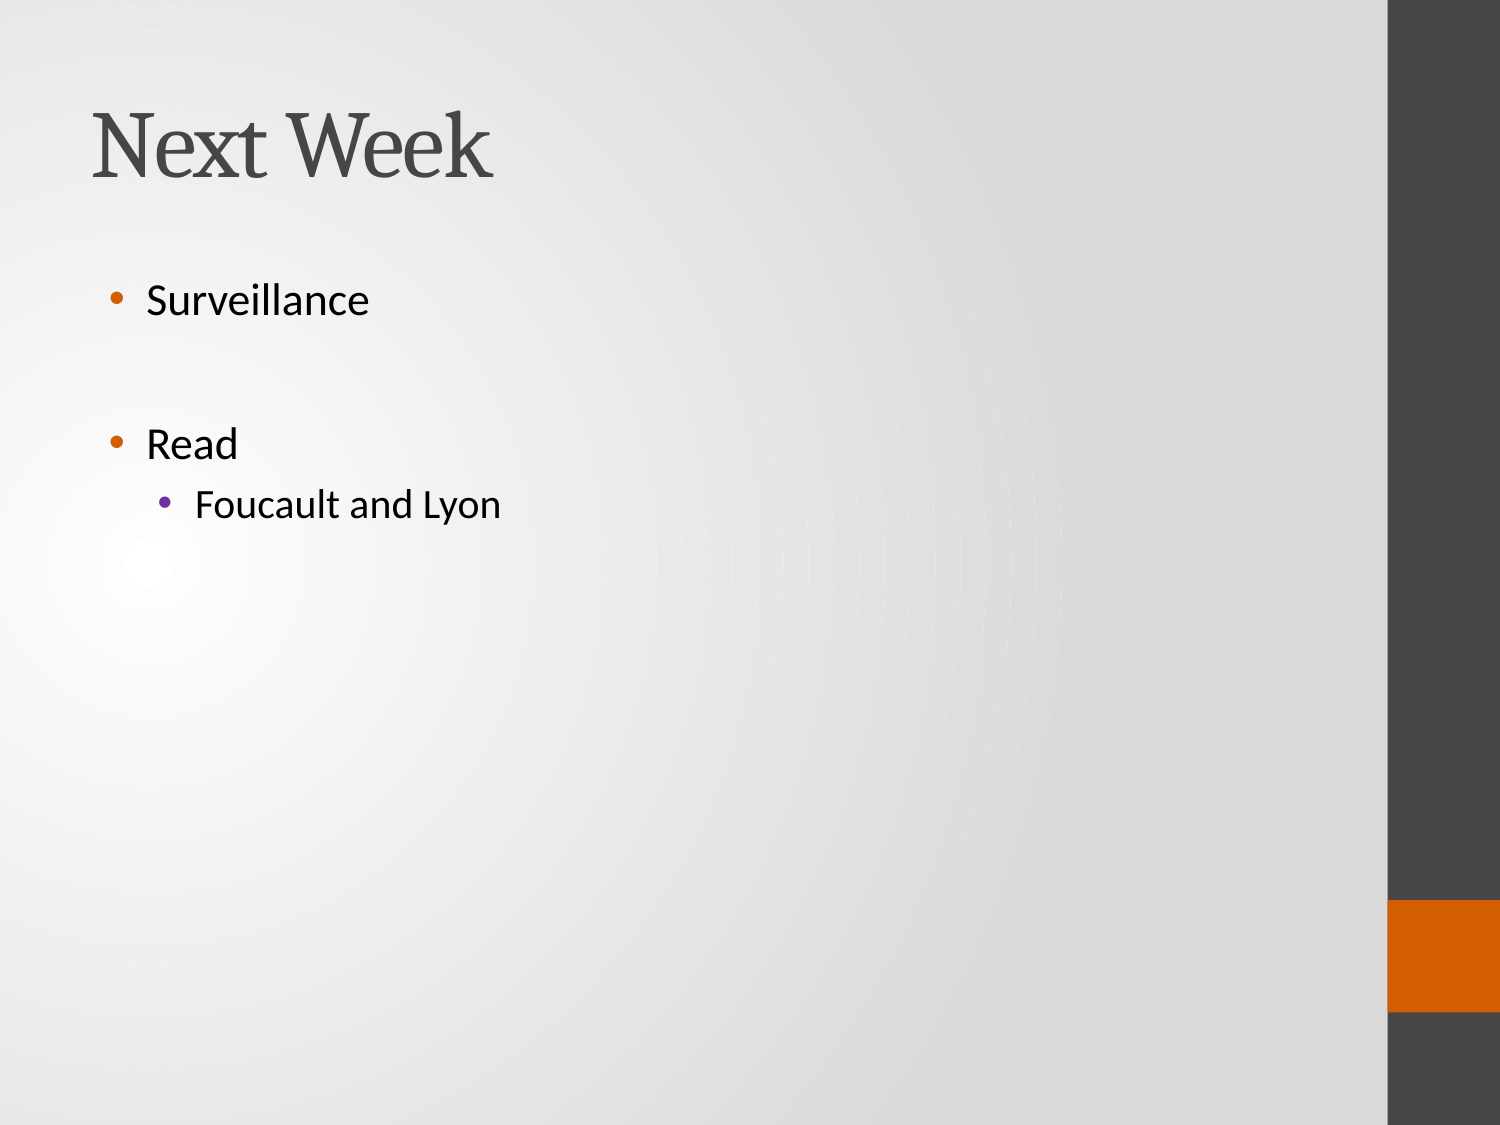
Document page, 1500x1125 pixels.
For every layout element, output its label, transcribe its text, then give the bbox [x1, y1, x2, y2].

list Surveillance Read Foucault and Lyon [75, 262, 1325, 1050]
title Next Week [75, 45, 1325, 233]
